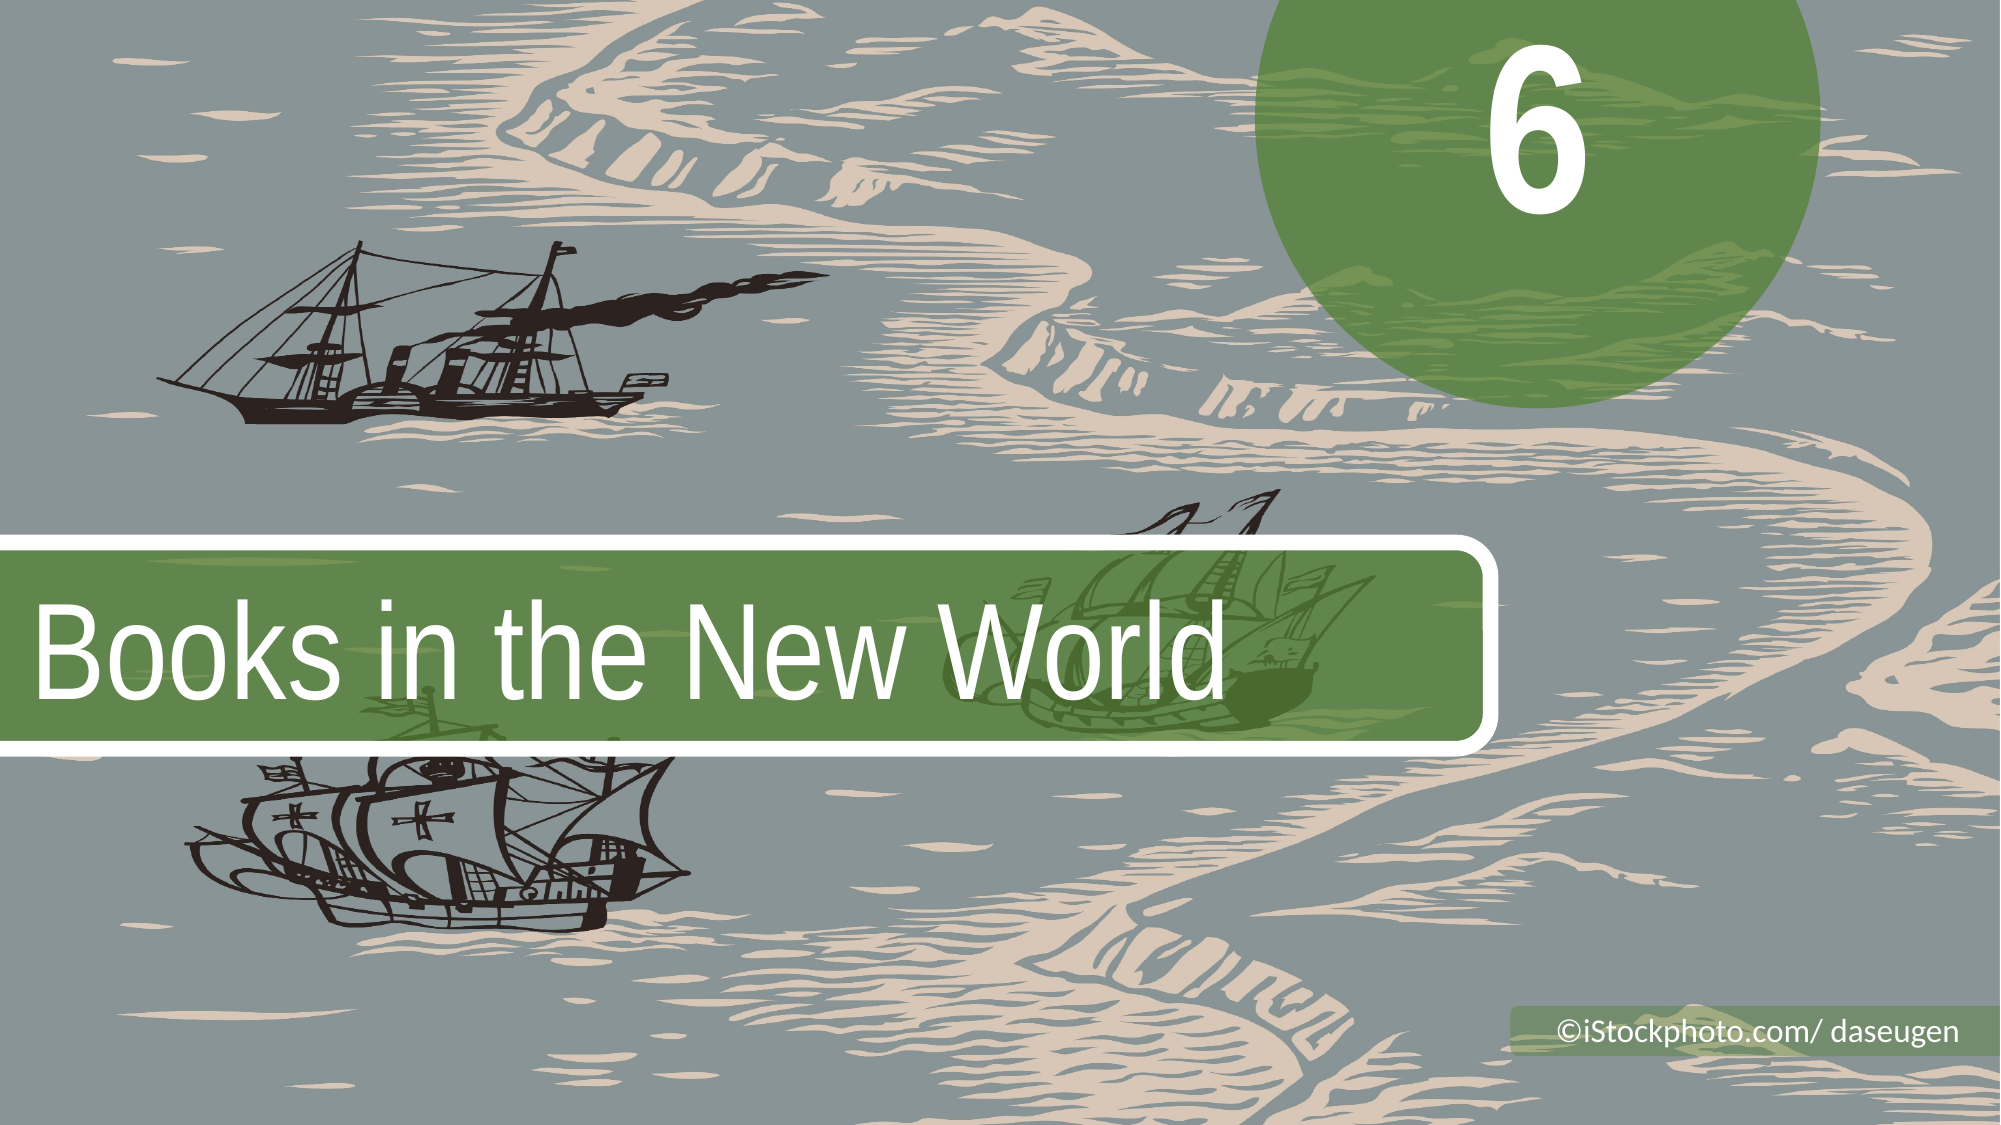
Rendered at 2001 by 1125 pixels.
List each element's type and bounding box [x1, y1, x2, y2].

picture [0, 0, 2000, 1125]
text_box [1254, 0, 1821, 409]
